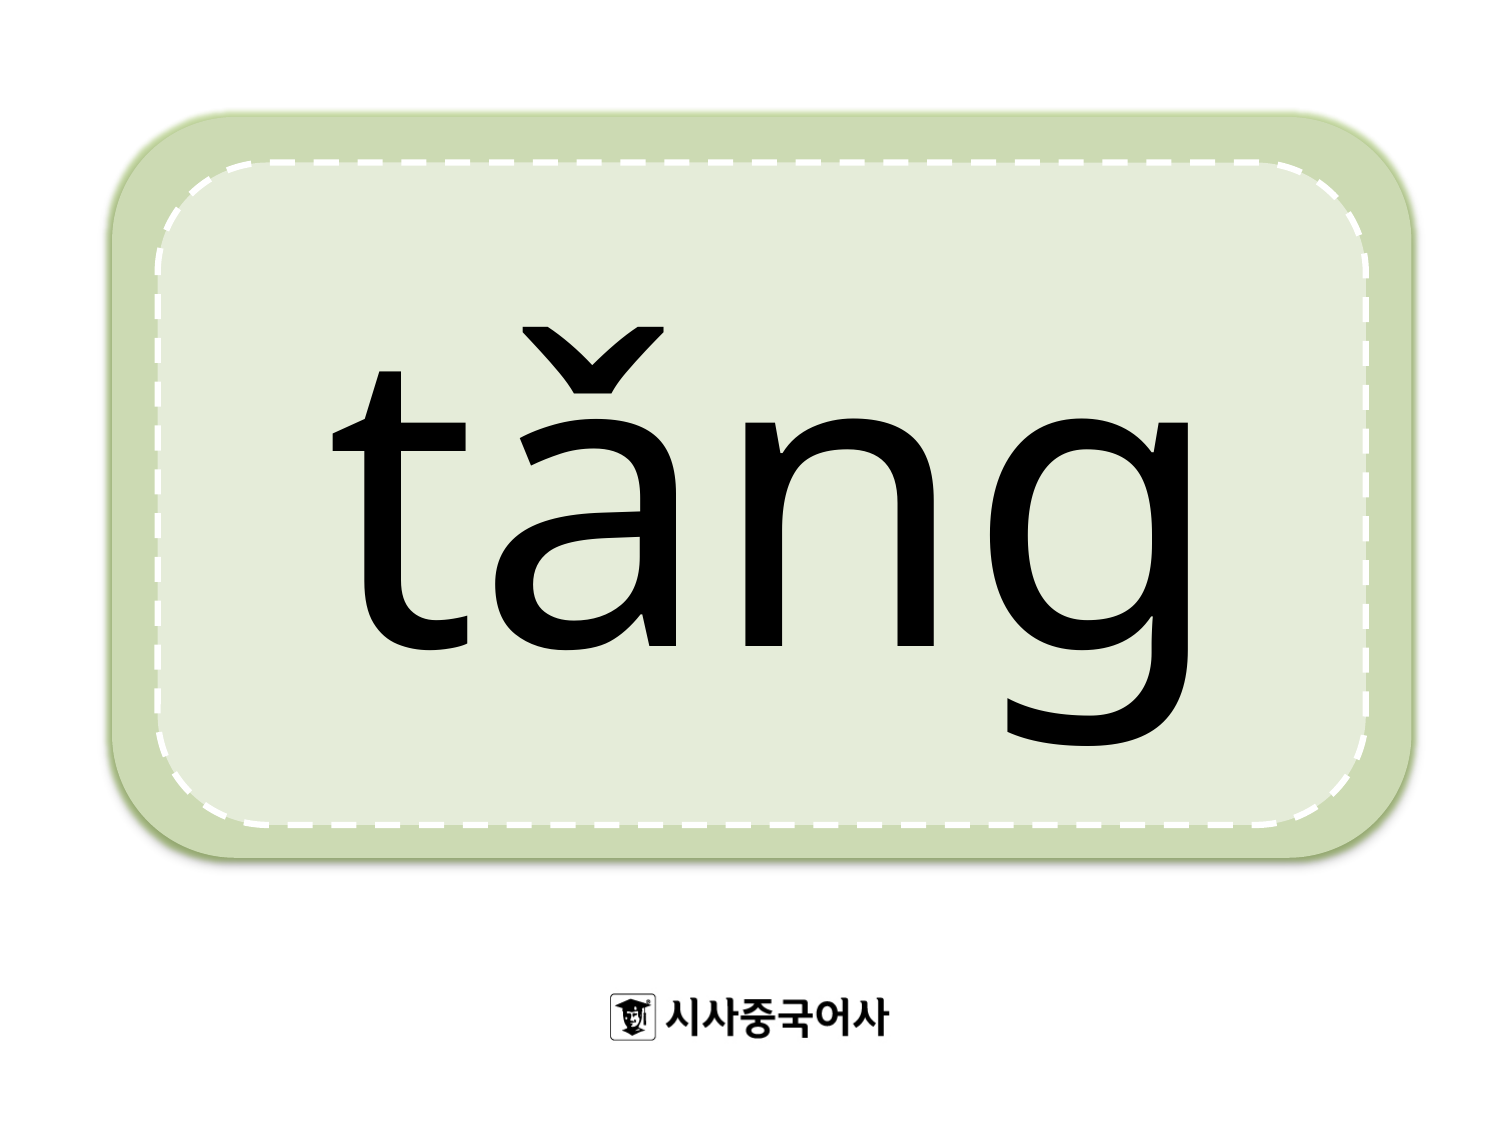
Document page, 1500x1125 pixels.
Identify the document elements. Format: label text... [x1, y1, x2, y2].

picture [602, 987, 898, 1047]
text_box tǎng [171, 149, 1380, 812]
